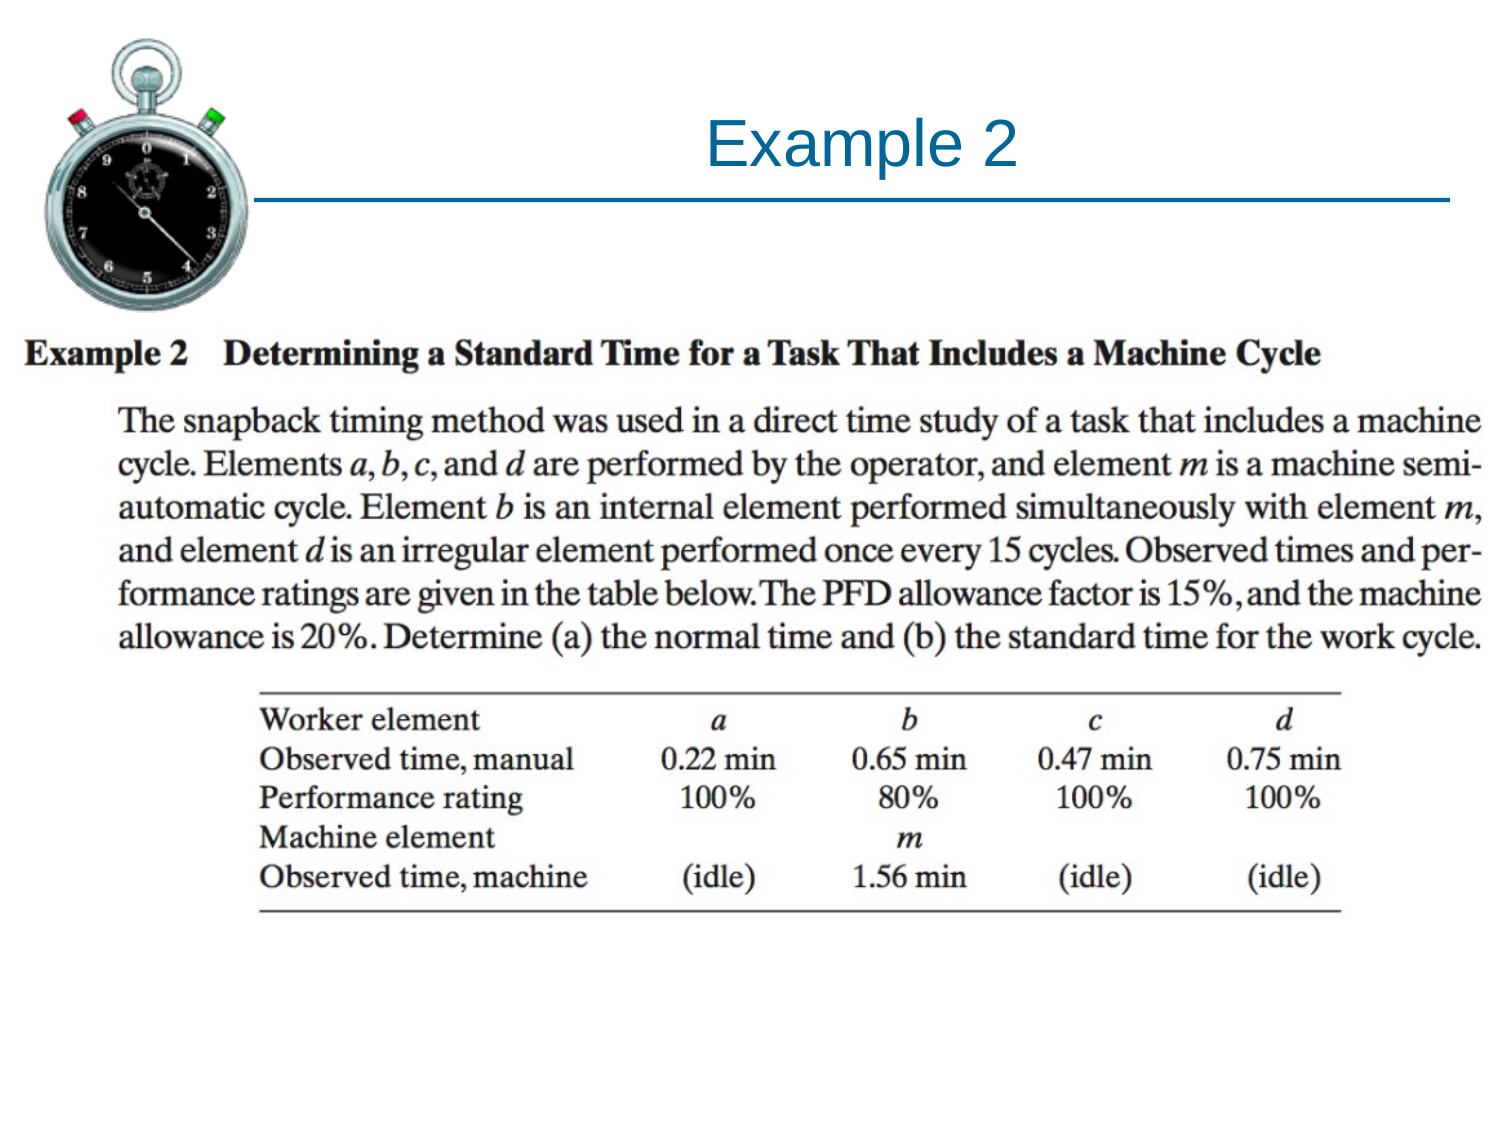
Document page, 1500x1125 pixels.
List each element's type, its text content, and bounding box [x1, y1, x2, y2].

picture [12, 324, 1500, 926]
title Example 2 [275, 37, 1450, 188]
picture [37, 37, 254, 313]
